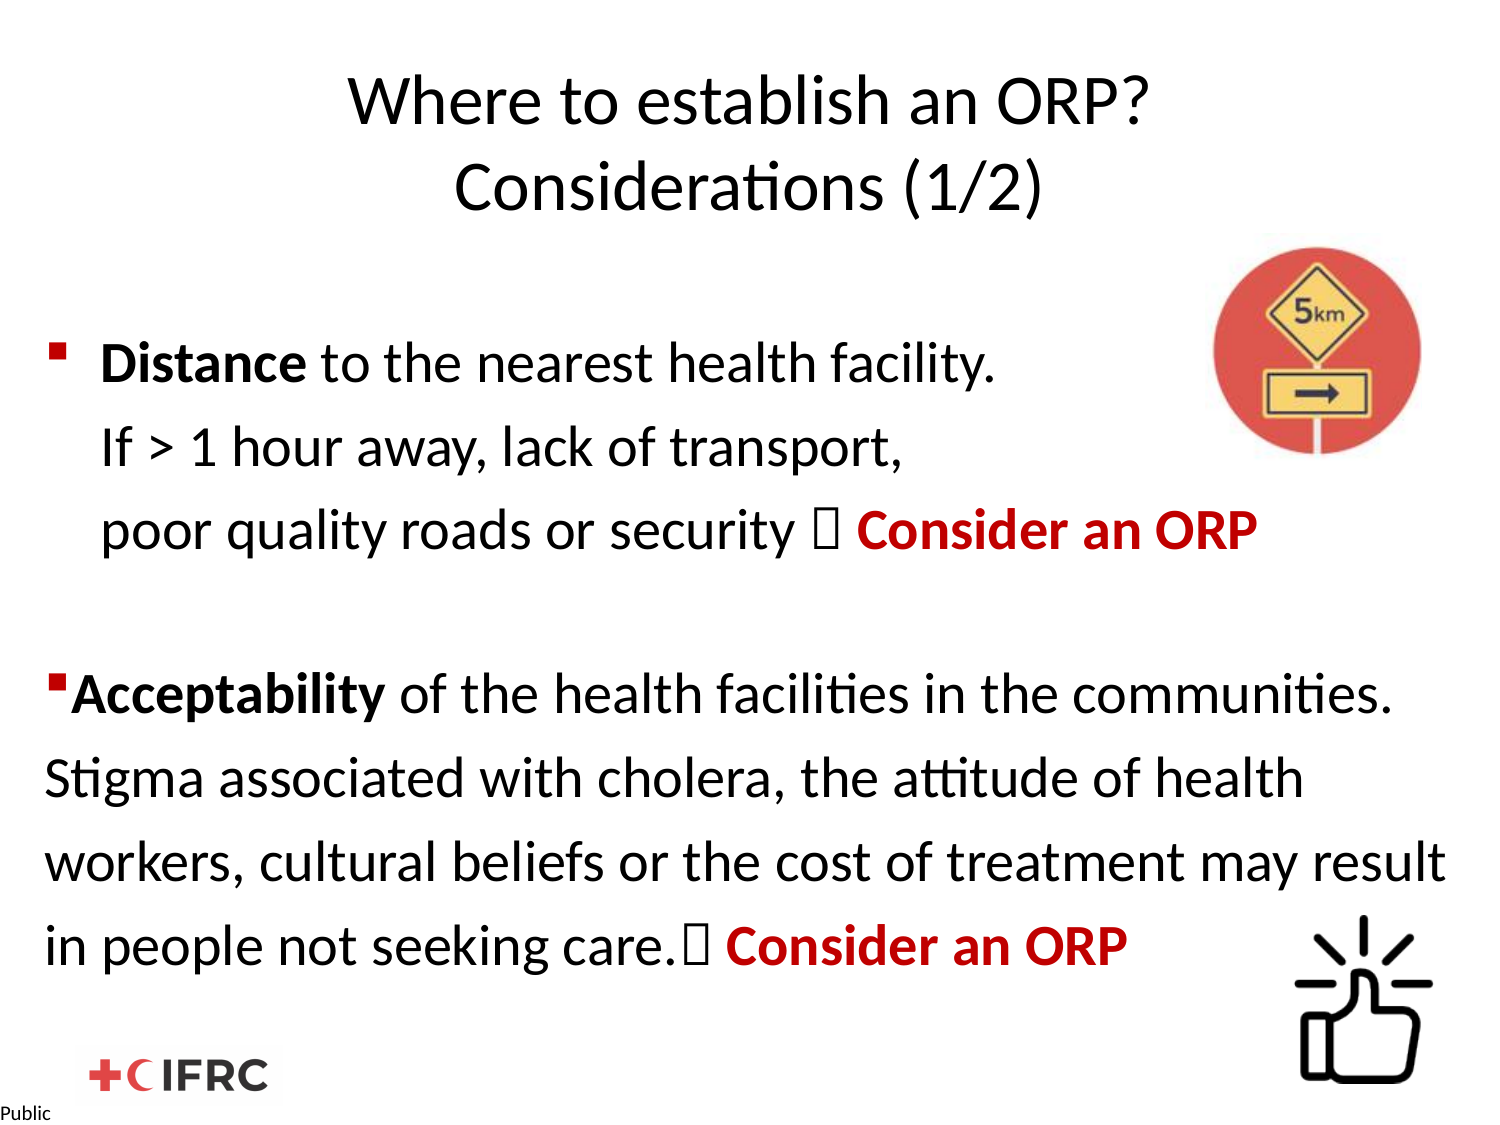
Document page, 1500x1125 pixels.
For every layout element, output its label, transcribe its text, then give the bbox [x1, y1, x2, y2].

list Distance to the nearest health facility. If > 1 hour away, lack of transport, poor quality roads or security  Consider an ORP [29, 302, 1471, 633]
picture [75, 1045, 283, 1106]
title Where to establish an ORP? Considerations (1/2) [75, 45, 1425, 233]
text_box Acceptability of the health facilities in the communities. Stigma associated with cholera, the attitude of health workers, cultural beliefs or the cost of treatment may result in people not seeking care. Consider an ORP [29, 633, 1500, 984]
picture [1205, 233, 1423, 468]
picture [1279, 914, 1449, 1084]
